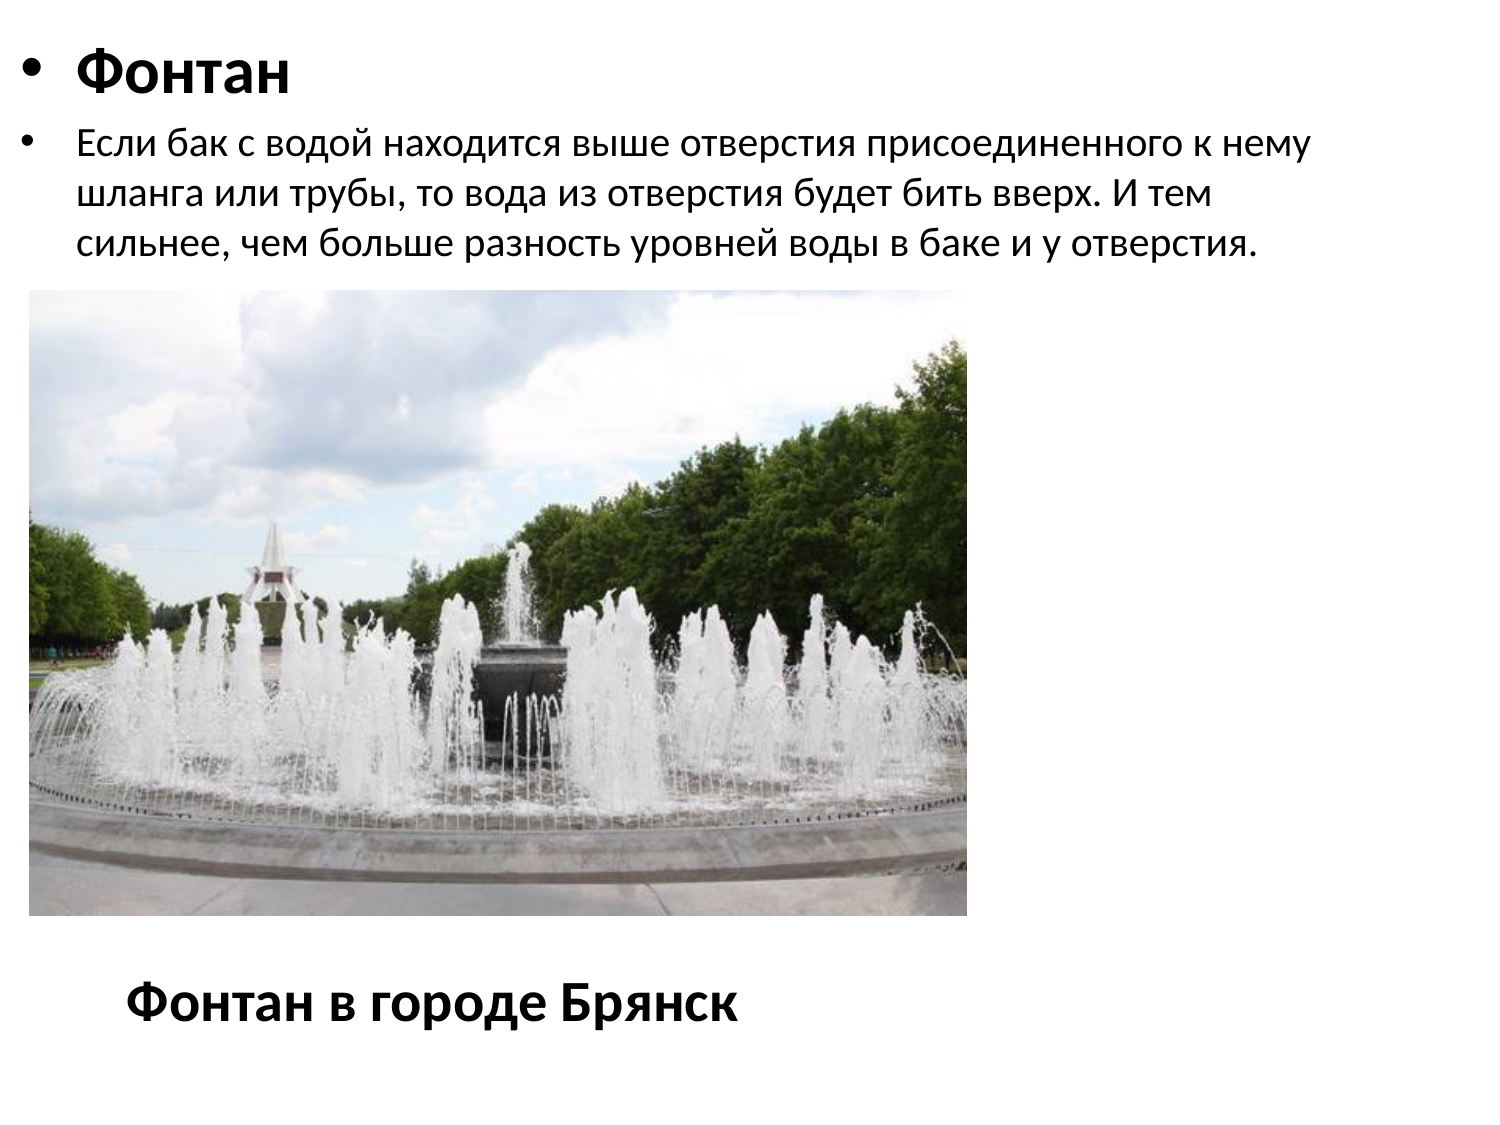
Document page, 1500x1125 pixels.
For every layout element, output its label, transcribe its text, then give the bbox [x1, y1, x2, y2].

text_box Фонтан в городе Брянск [112, 956, 809, 1041]
picture [29, 290, 968, 916]
list Фонтан Если бак с водой находится выше отверстия присоединенного к нему шланга или трубы, то вода из отверстия будет бить вверх. И тем сильнее, чем больше разность уровней воды в баке и у отверстия. [5, 19, 1355, 762]
